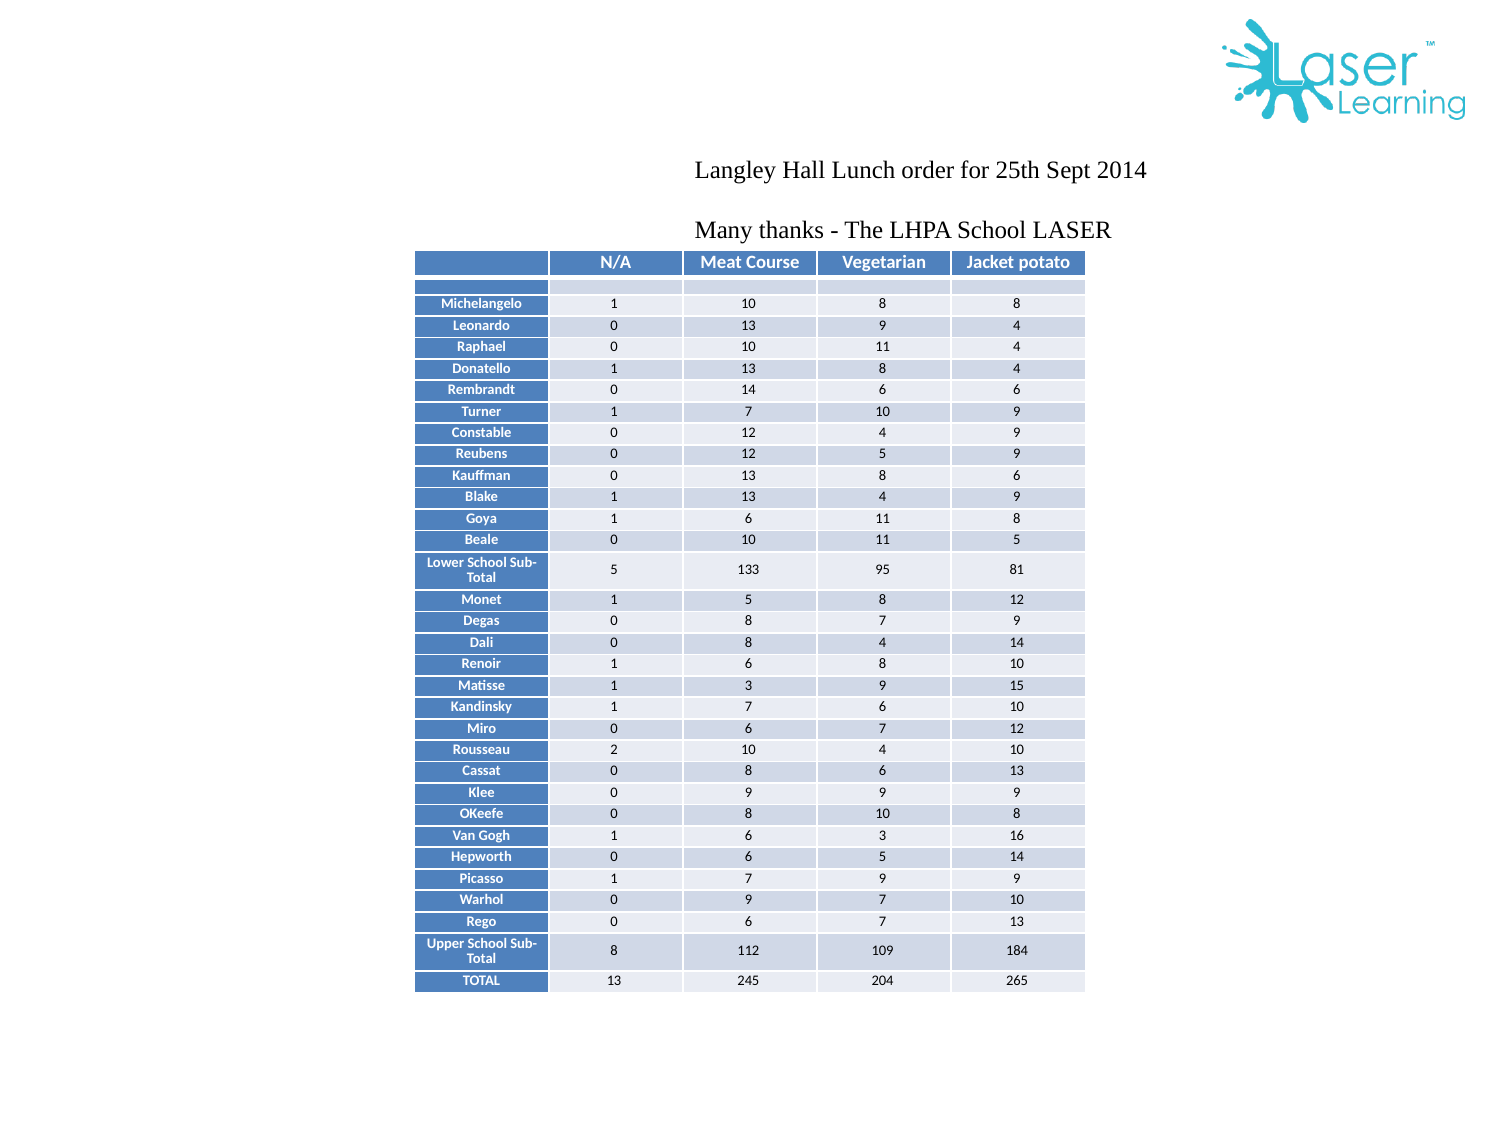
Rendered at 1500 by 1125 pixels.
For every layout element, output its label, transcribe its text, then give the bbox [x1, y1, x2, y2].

table_cell Dali [415, 634, 548, 654]
table_cell 12 [952, 591, 1085, 611]
table_cell 7 [818, 612, 950, 632]
table_cell [684, 280, 816, 294]
table_cell 11 [818, 510, 950, 530]
table_cell 4 [952, 360, 1085, 379]
table_cell 11 [818, 531, 950, 551]
table_cell 7 [684, 870, 816, 889]
table_cell 0 [550, 317, 682, 337]
table_cell 1 [550, 827, 682, 846]
table_cell 1 [550, 403, 682, 422]
table_cell 109 [818, 934, 950, 970]
table_cell 10 [952, 891, 1085, 911]
table_cell 6 [684, 848, 816, 868]
table_cell 9 [952, 403, 1085, 422]
table_header Meat Course [684, 251, 816, 275]
table_cell 9 [818, 677, 950, 696]
table_cell 12 [684, 424, 816, 444]
table_cell Lower School Sub-Total [415, 553, 548, 589]
table_cell Matisse [415, 677, 548, 696]
table_cell Renoir [415, 655, 548, 675]
table_cell 1 [550, 591, 682, 611]
table_cell 6 [952, 381, 1085, 401]
table_cell 13 [684, 360, 816, 379]
table_cell 7 [818, 891, 950, 911]
table_cell 4 [818, 634, 950, 654]
table_cell 245 [684, 972, 816, 992]
table_cell OKeefe [415, 805, 548, 825]
table_cell 4 [952, 317, 1085, 337]
picture [1222, 19, 1465, 123]
table_cell TOTAL [415, 972, 548, 992]
table_cell 9 [952, 446, 1085, 465]
table_cell 10 [818, 805, 950, 825]
table_cell 1 [550, 655, 682, 675]
table_cell [415, 280, 548, 294]
table_cell 8 [550, 934, 682, 970]
table_cell 6 [818, 381, 950, 401]
table_cell Warhol [415, 891, 548, 911]
table_cell 10 [684, 296, 816, 315]
table_cell 6 [684, 720, 816, 739]
table_cell 10 [684, 531, 816, 551]
table_cell 0 [550, 762, 682, 782]
table_cell 0 [550, 531, 682, 551]
table_cell 13 [684, 317, 816, 337]
table_cell 5 [684, 591, 816, 611]
table_cell Monet [415, 591, 548, 611]
table_cell 0 [550, 424, 682, 444]
table_cell 1 [550, 870, 682, 889]
table_cell 12 [684, 446, 816, 465]
table_cell 9 [818, 784, 950, 804]
table_cell Leonardo [415, 317, 548, 337]
table_cell 0 [550, 784, 682, 804]
table_cell Donatello [415, 360, 548, 379]
table_cell 8 [952, 510, 1085, 530]
table_cell 3 [684, 677, 816, 696]
table_cell 6 [684, 655, 816, 675]
table_cell 9 [818, 870, 950, 889]
table_cell 8 [684, 612, 816, 632]
table_cell 0 [550, 720, 682, 739]
table_cell 8 [818, 591, 950, 611]
table_cell 0 [550, 446, 682, 465]
table_cell 8 [684, 805, 816, 825]
table_cell 0 [550, 634, 682, 654]
table_cell Michelangelo [415, 296, 548, 315]
table_cell 8 [684, 762, 816, 782]
table_cell 7 [684, 698, 816, 718]
table_cell Raphael [415, 338, 548, 358]
table_cell [952, 280, 1085, 294]
table_cell 10 [684, 338, 816, 358]
text_box Langley Hall Lunch order for 25th Sept 2014 Many thanks - The LHPA School LASER [679, 145, 1163, 251]
table_cell 1 [550, 698, 682, 718]
table_cell 95 [818, 553, 950, 589]
table_cell 6 [684, 827, 816, 846]
table_cell 14 [952, 634, 1085, 654]
table_cell 81 [952, 553, 1085, 589]
table_cell 8 [952, 805, 1085, 825]
table_cell Blake [415, 488, 548, 508]
table_cell [550, 280, 682, 294]
table_cell Reubens [415, 446, 548, 465]
table_cell 6 [684, 913, 816, 932]
table_cell 7 [818, 720, 950, 739]
table_cell 4 [952, 338, 1085, 358]
table_cell 1 [550, 510, 682, 530]
table_cell 8 [818, 360, 950, 379]
table_header N/A [550, 251, 682, 275]
table_cell 8 [818, 296, 950, 315]
table_cell Van Gogh [415, 827, 548, 846]
table_cell Upper School Sub-Total [415, 934, 548, 970]
table_cell 1 [550, 488, 682, 508]
table_cell Beale [415, 531, 548, 551]
table_cell 8 [818, 467, 950, 487]
table_cell 12 [952, 720, 1085, 739]
table_cell 184 [952, 934, 1085, 970]
table_cell 13 [952, 762, 1085, 782]
table_cell 10 [952, 741, 1085, 761]
table_cell 15 [952, 677, 1085, 696]
table_cell 4 [818, 741, 950, 761]
table_cell 0 [550, 338, 682, 358]
table_cell 4 [818, 424, 950, 444]
table_cell Goya [415, 510, 548, 530]
table_cell 112 [684, 934, 816, 970]
table_cell 16 [952, 827, 1085, 846]
table_cell 10 [684, 741, 816, 761]
table_cell 1 [550, 360, 682, 379]
table_cell 13 [684, 467, 816, 487]
table_cell Constable [415, 424, 548, 444]
table_cell Rego [415, 913, 548, 932]
table_cell 9 [952, 488, 1085, 508]
table_cell 9 [952, 870, 1085, 889]
table_cell 2 [550, 741, 682, 761]
table_cell Rembrandt [415, 381, 548, 401]
table_cell 13 [550, 972, 682, 992]
table_cell 10 [952, 698, 1085, 718]
table_cell 1 [550, 296, 682, 315]
table_cell 0 [550, 913, 682, 932]
table_cell 5 [550, 553, 682, 589]
table_header Vegetarian [818, 251, 950, 275]
table_cell Klee [415, 784, 548, 804]
table_cell 9 [684, 891, 816, 911]
table_cell 9 [952, 424, 1085, 444]
table_cell 133 [684, 553, 816, 589]
table_cell 9 [684, 784, 816, 804]
table_cell 0 [550, 848, 682, 868]
table_header Jacket potato [952, 251, 1085, 275]
table_cell 4 [818, 488, 950, 508]
table_cell 6 [818, 762, 950, 782]
table_cell 9 [818, 317, 950, 337]
table_cell 265 [952, 972, 1085, 992]
table_cell Miro [415, 720, 548, 739]
table_cell 10 [952, 655, 1085, 675]
table_cell 5 [818, 848, 950, 868]
table_cell 3 [818, 827, 950, 846]
table_cell 13 [952, 913, 1085, 932]
table_cell 6 [952, 467, 1085, 487]
table_cell 6 [684, 510, 816, 530]
table_cell 8 [818, 655, 950, 675]
table_cell 14 [952, 848, 1085, 868]
table_cell Turner [415, 403, 548, 422]
table_cell Kauffman [415, 467, 548, 487]
table_cell 5 [952, 531, 1085, 551]
table_cell Degas [415, 612, 548, 632]
table_cell 6 [818, 698, 950, 718]
table_cell 8 [952, 296, 1085, 315]
table_cell 0 [550, 612, 682, 632]
table_cell Kandinsky [415, 698, 548, 718]
table_cell 7 [684, 403, 816, 422]
table_cell 9 [952, 612, 1085, 632]
table_cell 9 [952, 784, 1085, 804]
table_cell Rousseau [415, 741, 548, 761]
table_cell 14 [684, 381, 816, 401]
table_cell 5 [818, 446, 950, 465]
table_cell [818, 280, 950, 294]
table_cell Picasso [415, 870, 548, 889]
table_cell 0 [550, 467, 682, 487]
table_cell 8 [684, 634, 816, 654]
table_cell 0 [550, 381, 682, 401]
table_cell 0 [550, 805, 682, 825]
table_cell Cassat [415, 762, 548, 782]
table_cell 7 [818, 913, 950, 932]
table_header [415, 251, 548, 275]
table_cell 10 [818, 403, 950, 422]
table_cell 204 [818, 972, 950, 992]
table_cell 11 [818, 338, 950, 358]
table_cell 13 [684, 488, 816, 508]
table_cell Hepworth [415, 848, 548, 868]
table_cell 1 [550, 677, 682, 696]
table_cell 0 [550, 891, 682, 911]
